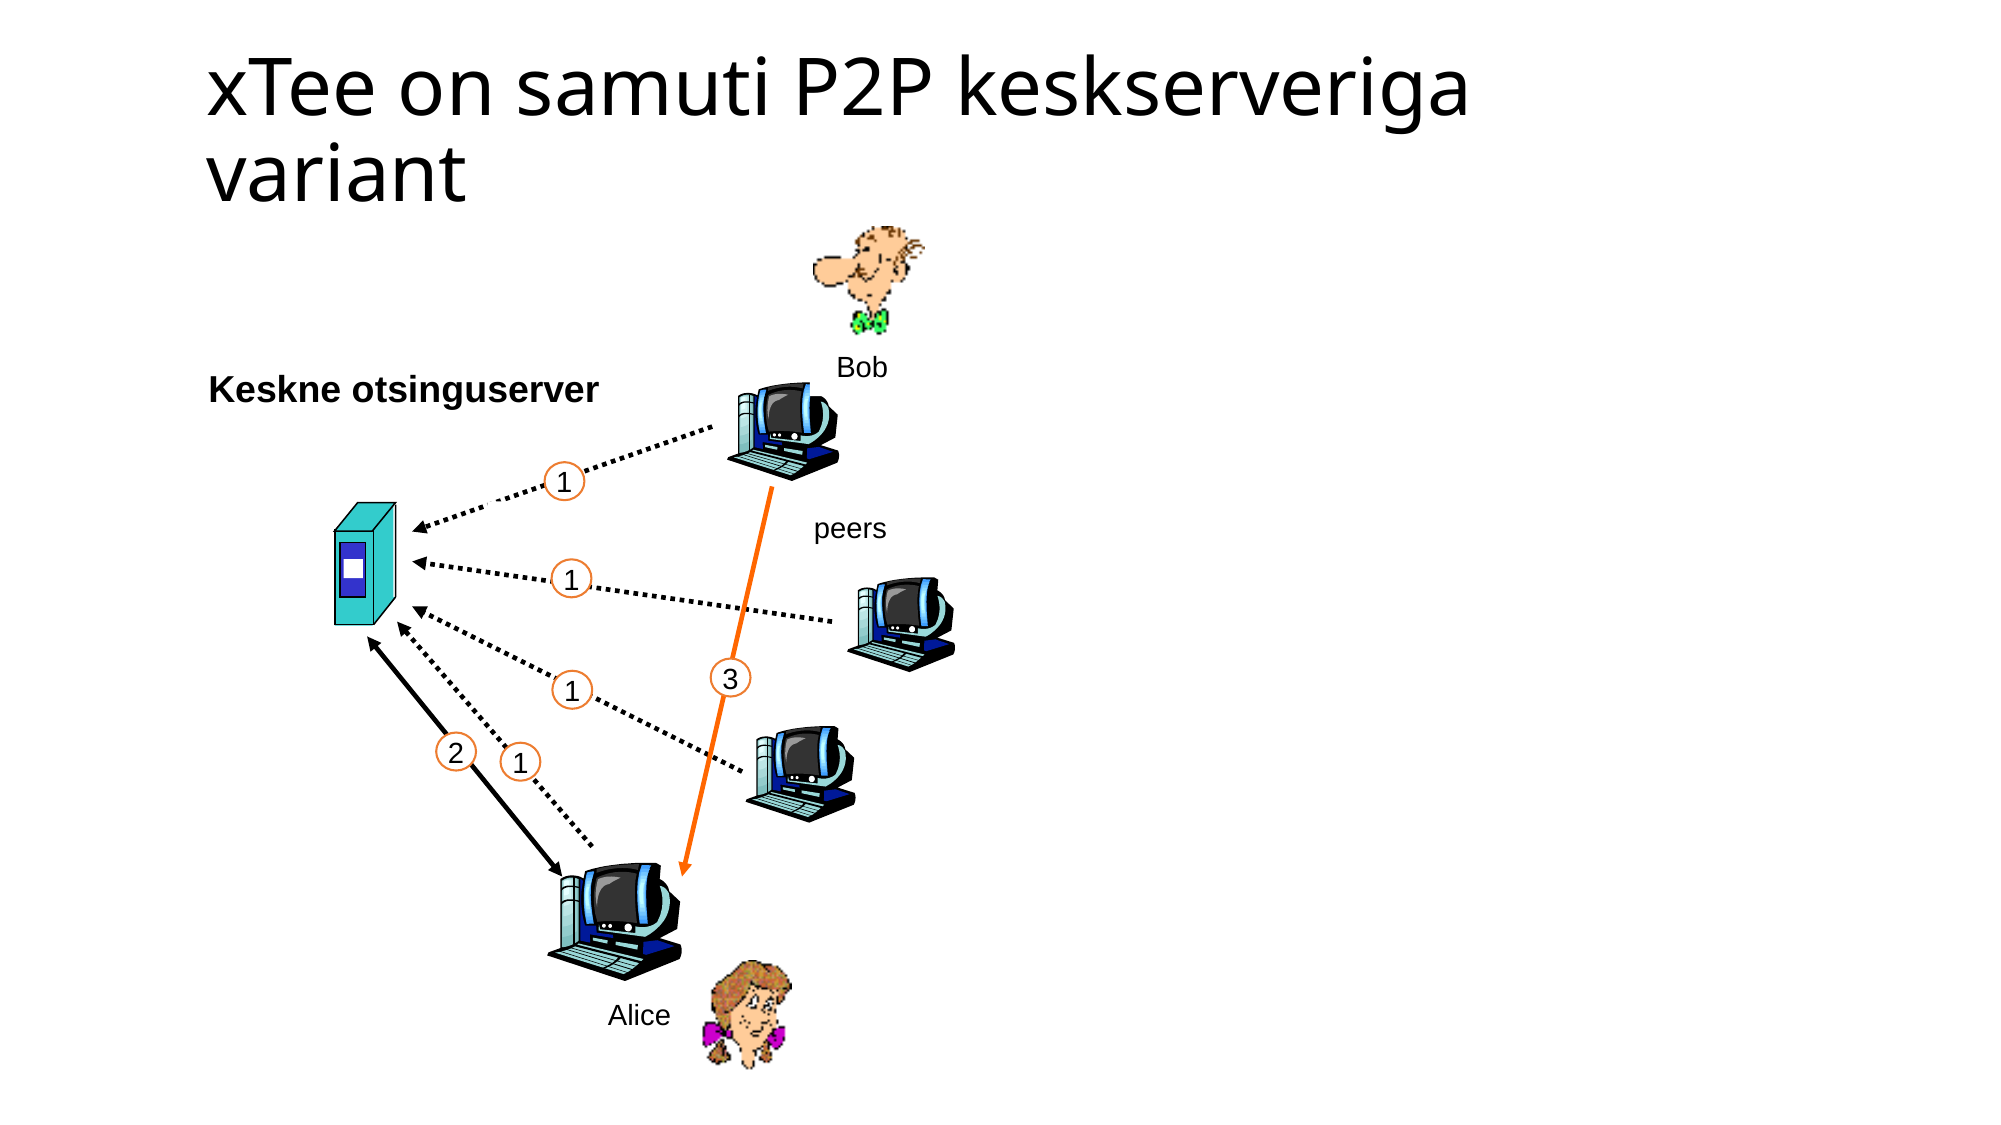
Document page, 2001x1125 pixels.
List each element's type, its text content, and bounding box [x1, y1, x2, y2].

title xTee on samuti P2P keskserveriga variant [191, 39, 1589, 227]
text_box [191, 226, 957, 1074]
